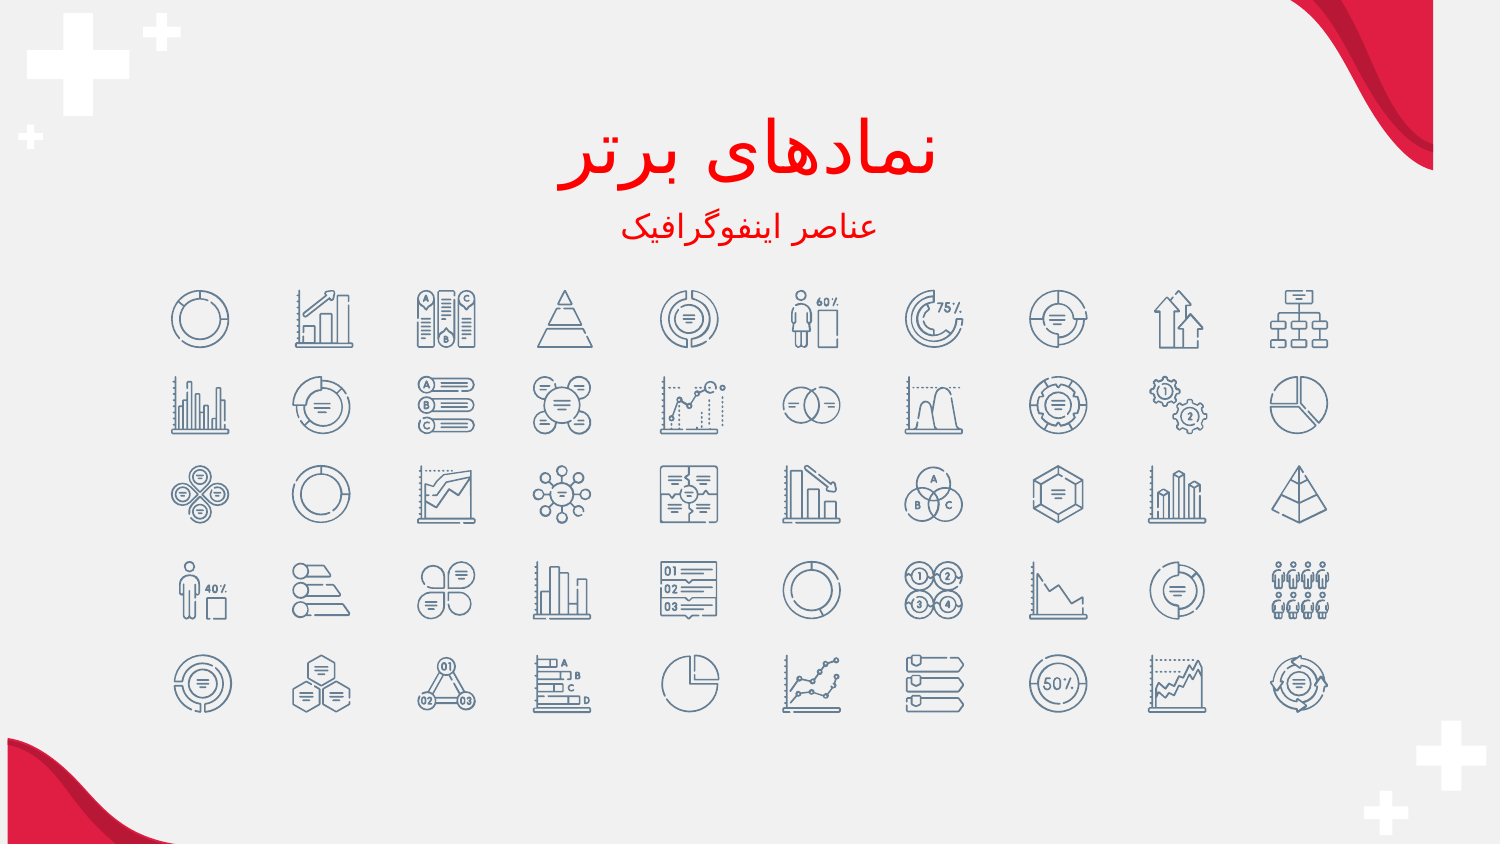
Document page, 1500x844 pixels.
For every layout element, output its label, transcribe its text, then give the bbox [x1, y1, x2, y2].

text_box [1032, 464, 1084, 524]
text_box [1149, 561, 1205, 620]
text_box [530, 464, 592, 525]
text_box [291, 562, 351, 619]
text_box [532, 375, 592, 435]
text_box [904, 560, 964, 620]
text_box [1147, 465, 1207, 524]
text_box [905, 654, 965, 713]
text_box [171, 290, 230, 349]
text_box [659, 465, 719, 524]
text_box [292, 654, 351, 713]
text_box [291, 375, 353, 435]
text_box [1269, 289, 1329, 349]
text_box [1269, 375, 1329, 435]
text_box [173, 654, 233, 714]
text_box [178, 560, 227, 620]
title نمادهای برتر [118, 72, 1382, 167]
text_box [294, 289, 354, 349]
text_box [1028, 654, 1090, 713]
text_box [532, 654, 592, 714]
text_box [782, 654, 842, 714]
text_box [291, 464, 351, 524]
text_box [782, 560, 841, 620]
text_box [417, 375, 476, 435]
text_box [661, 654, 720, 713]
text_box [1154, 290, 1204, 349]
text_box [782, 386, 842, 425]
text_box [1269, 654, 1329, 714]
text_box [171, 376, 230, 435]
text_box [790, 289, 839, 349]
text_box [1028, 375, 1088, 435]
text_box [719, 384, 726, 392]
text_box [904, 375, 964, 435]
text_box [1028, 561, 1088, 620]
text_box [416, 560, 476, 620]
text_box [1149, 375, 1209, 435]
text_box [1271, 560, 1330, 620]
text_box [170, 464, 230, 524]
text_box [416, 289, 476, 349]
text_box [417, 656, 477, 711]
text_box [532, 561, 592, 620]
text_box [416, 465, 476, 525]
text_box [1028, 289, 1088, 349]
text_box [659, 289, 719, 349]
text_box عناصر اینفوگرافیک [171, 189, 1328, 270]
text_box [668, 380, 717, 422]
text_box [659, 376, 719, 435]
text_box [659, 560, 718, 620]
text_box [904, 289, 964, 349]
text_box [904, 466, 964, 523]
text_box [782, 464, 842, 524]
text_box [1271, 465, 1328, 524]
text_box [1147, 654, 1207, 714]
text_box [536, 289, 594, 349]
